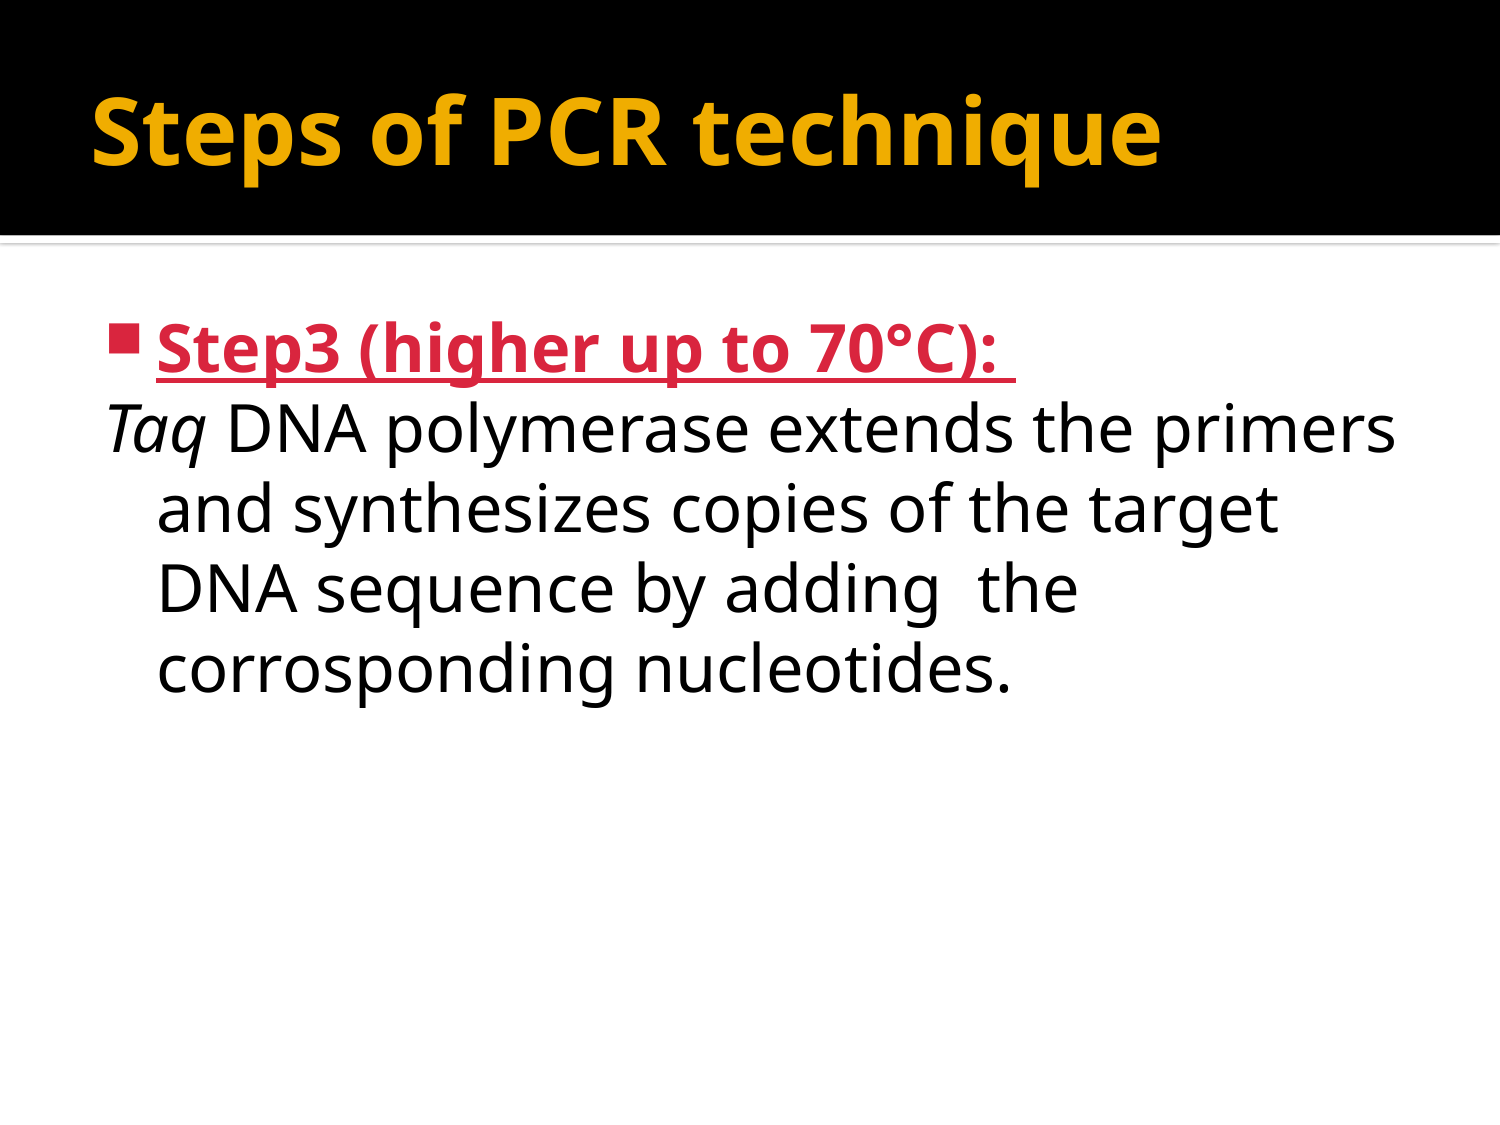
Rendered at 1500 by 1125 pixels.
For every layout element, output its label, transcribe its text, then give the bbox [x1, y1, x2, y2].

list Step3 (higher up to 70°C): Taq DNA polymerase extends the primers and synthesizes copies of the target DNA sequence by adding the corrosponding nucleotides. [75, 291, 1425, 1050]
title Steps of PCR technique [75, 25, 1425, 231]
